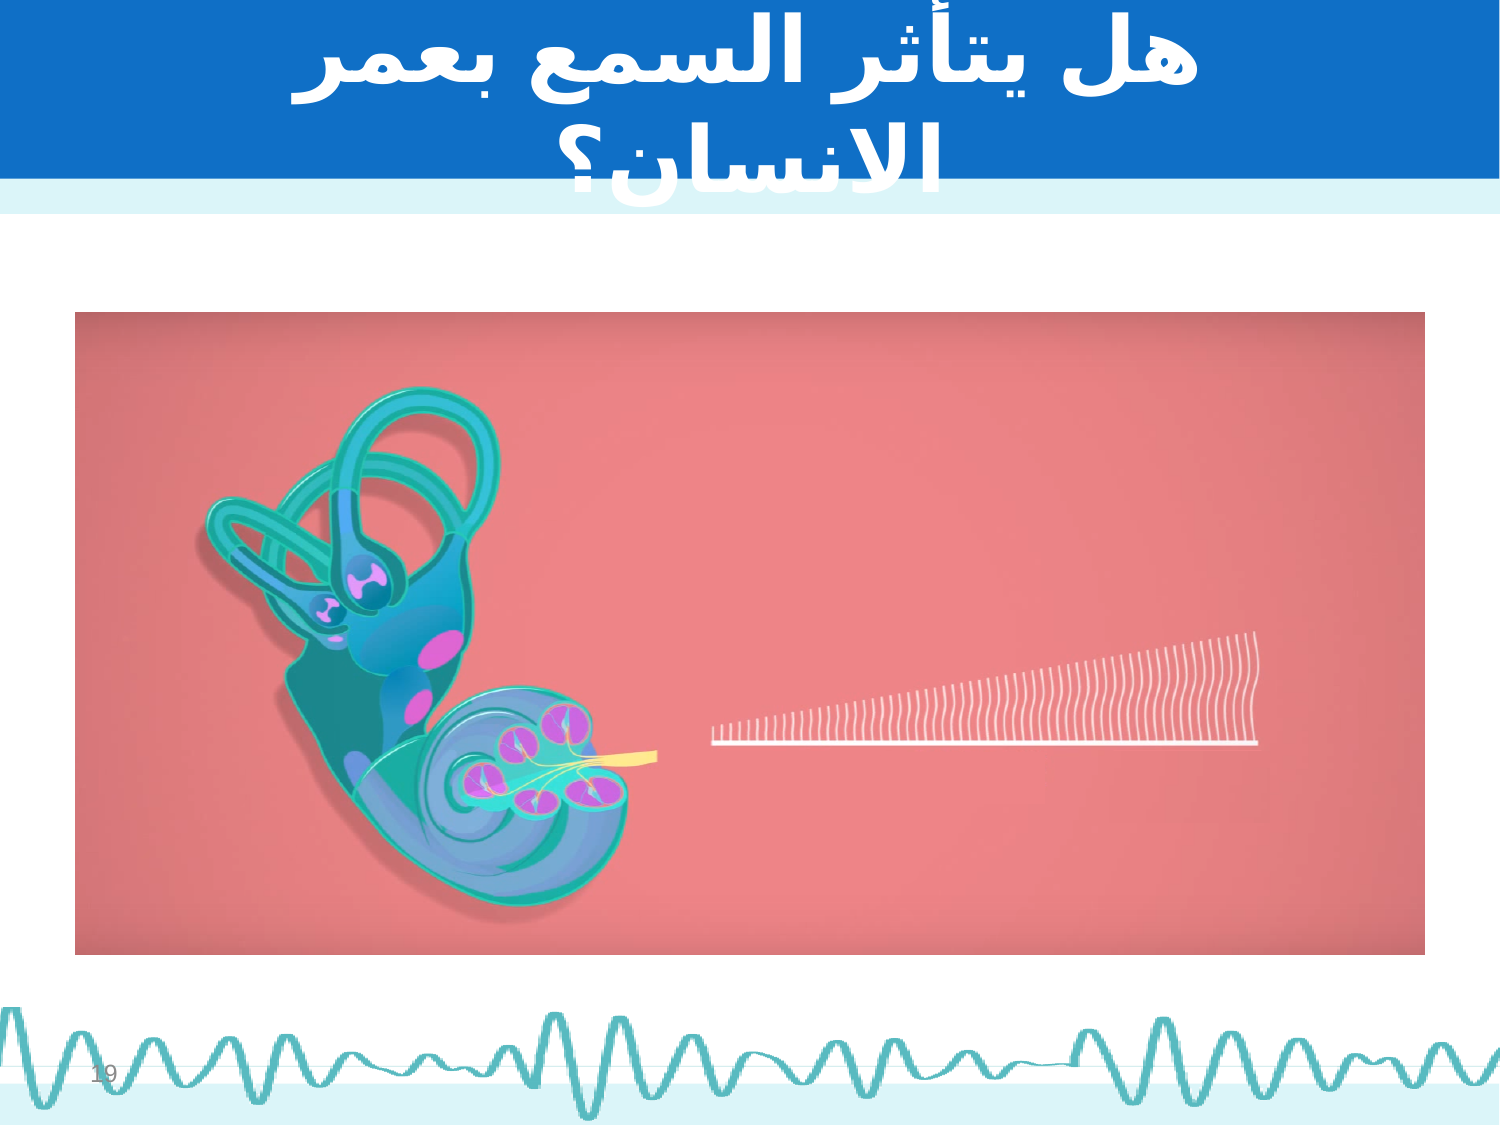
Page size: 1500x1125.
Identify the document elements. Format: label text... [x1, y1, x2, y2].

slide_number 19 [75, 1042, 425, 1103]
title هل يتأثر السمع بعمر الانسان؟ [75, 7, 1425, 195]
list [74, 312, 1426, 955]
